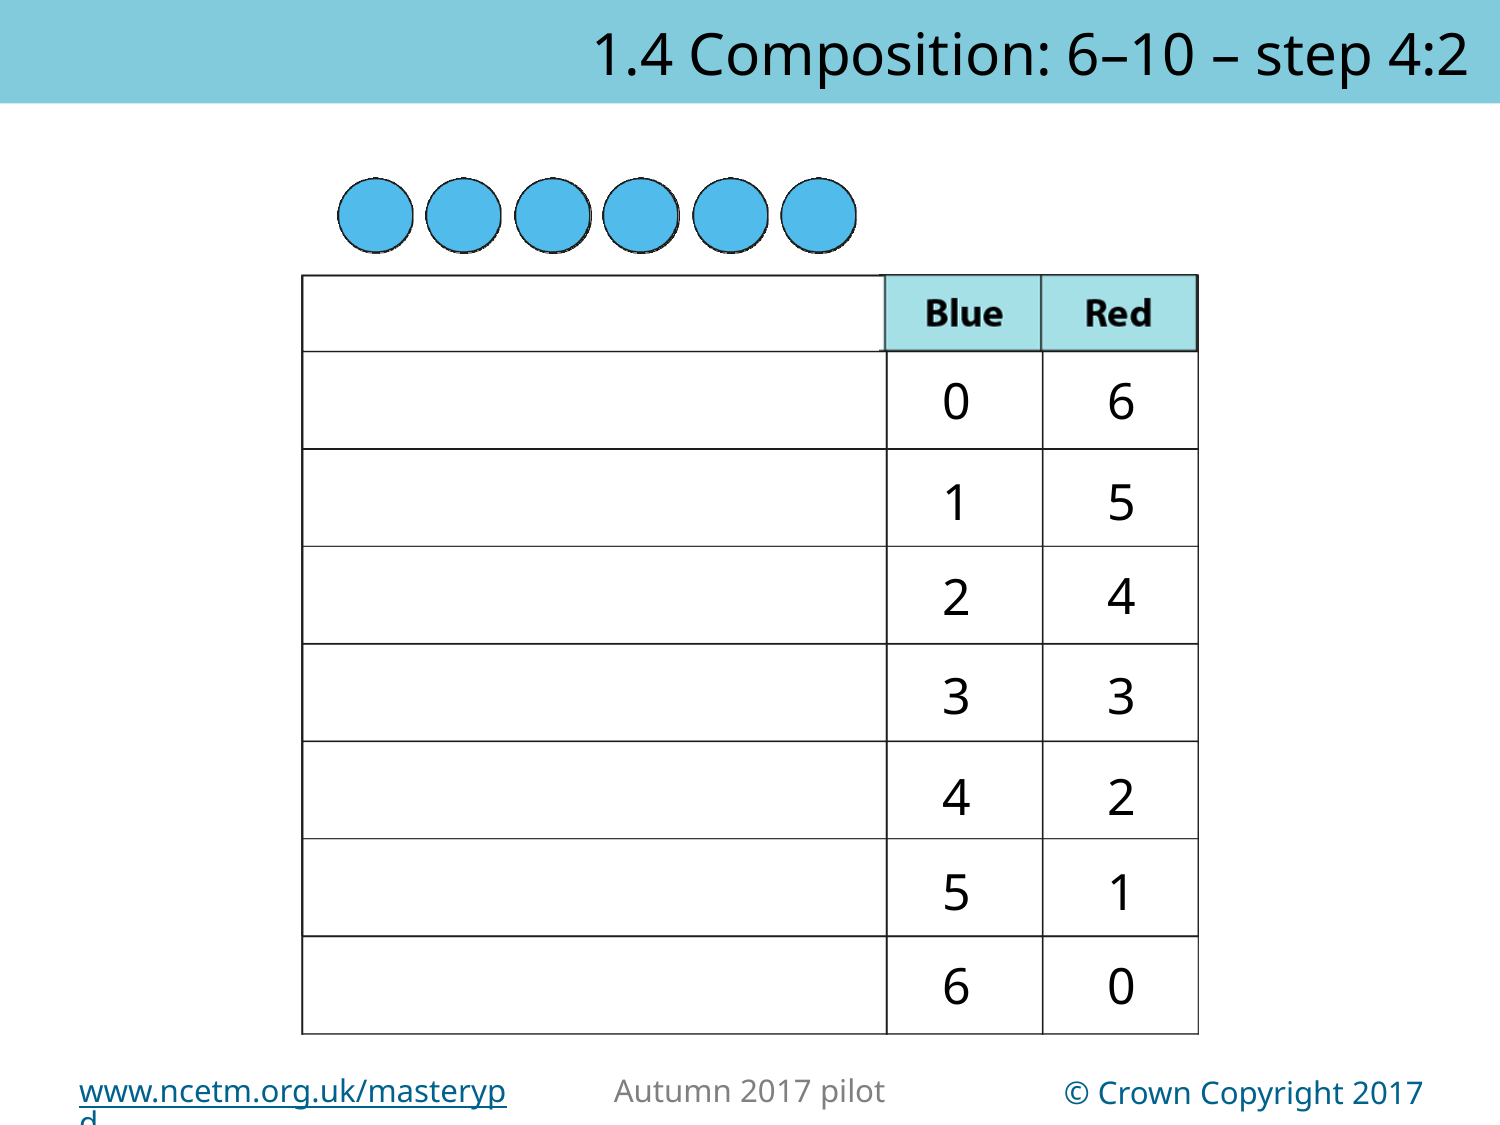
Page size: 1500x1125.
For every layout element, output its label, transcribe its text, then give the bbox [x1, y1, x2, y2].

picture [337, 176, 415, 254]
picture [514, 176, 592, 254]
picture [602, 176, 680, 254]
picture [691, 176, 769, 254]
list 1.4 Composition: 6–10 – step 4:2 [0, 0, 1500, 104]
picture [301, 273, 1199, 1036]
picture [425, 176, 503, 254]
picture [779, 176, 857, 254]
